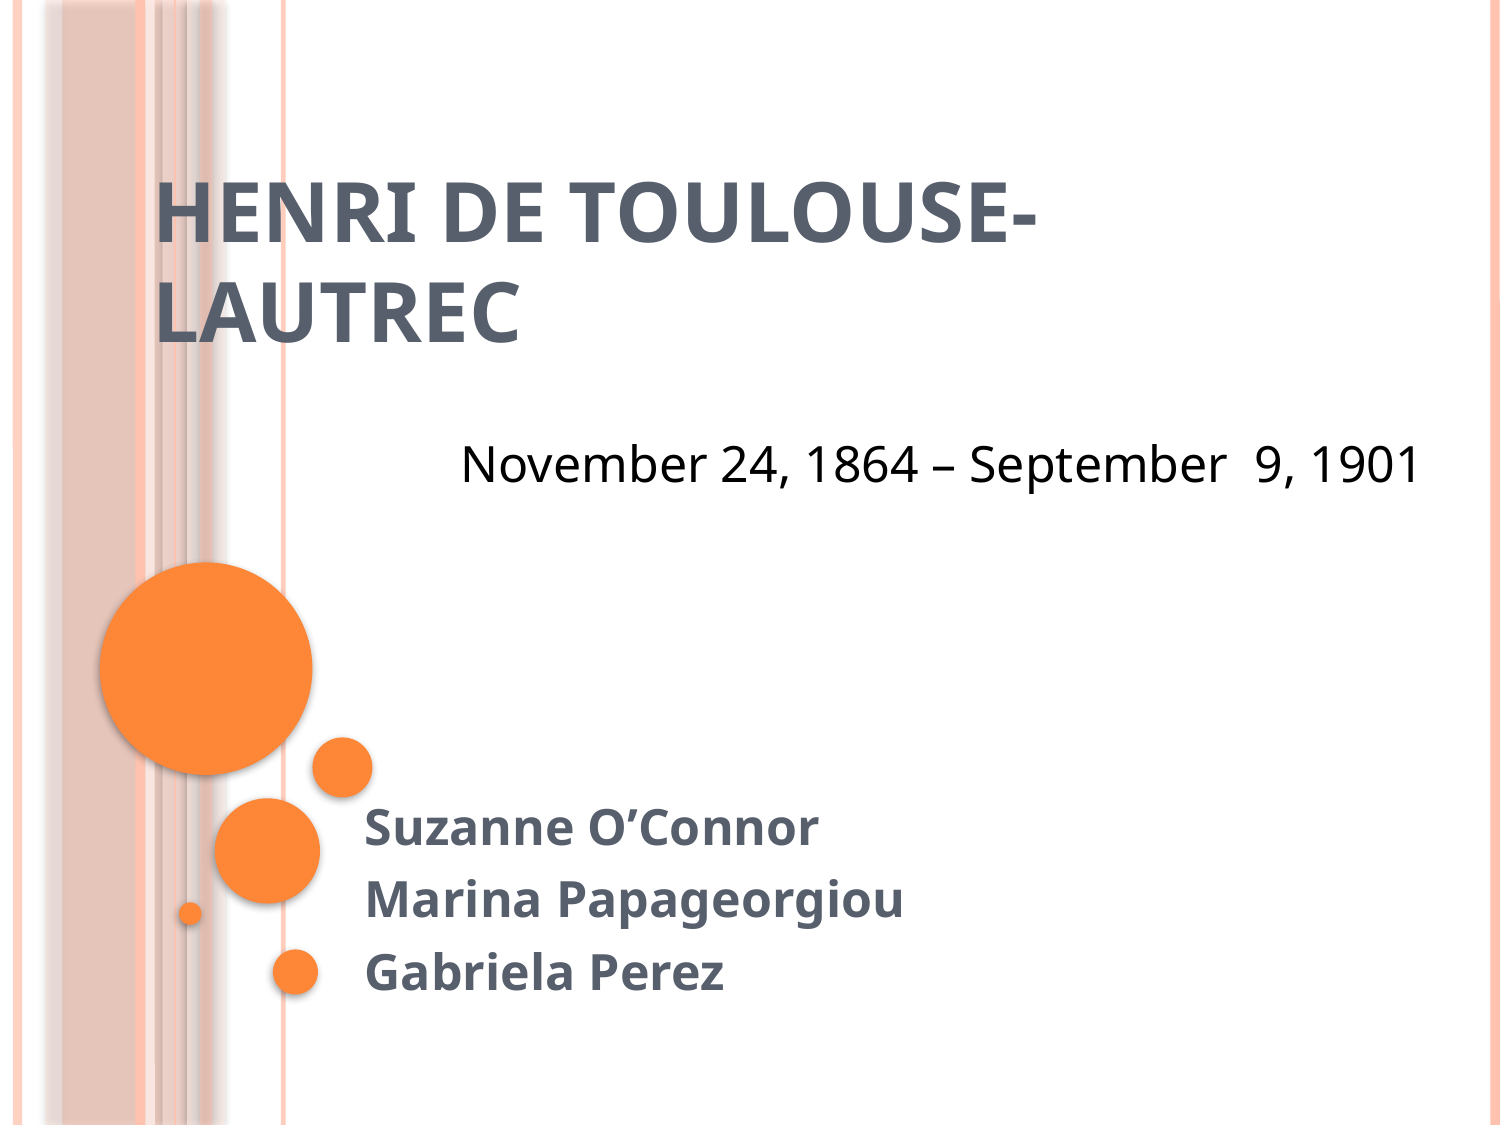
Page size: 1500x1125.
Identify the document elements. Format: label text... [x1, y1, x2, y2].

text_box November 24, 1864 – September 9, 1901 [445, 424, 1439, 500]
title Henri de Toulouse-Lautrec [137, 125, 1413, 367]
subtitle Suzanne O’Connor Marina Papageorgiou Gabriela Perez [350, 787, 1400, 1075]
